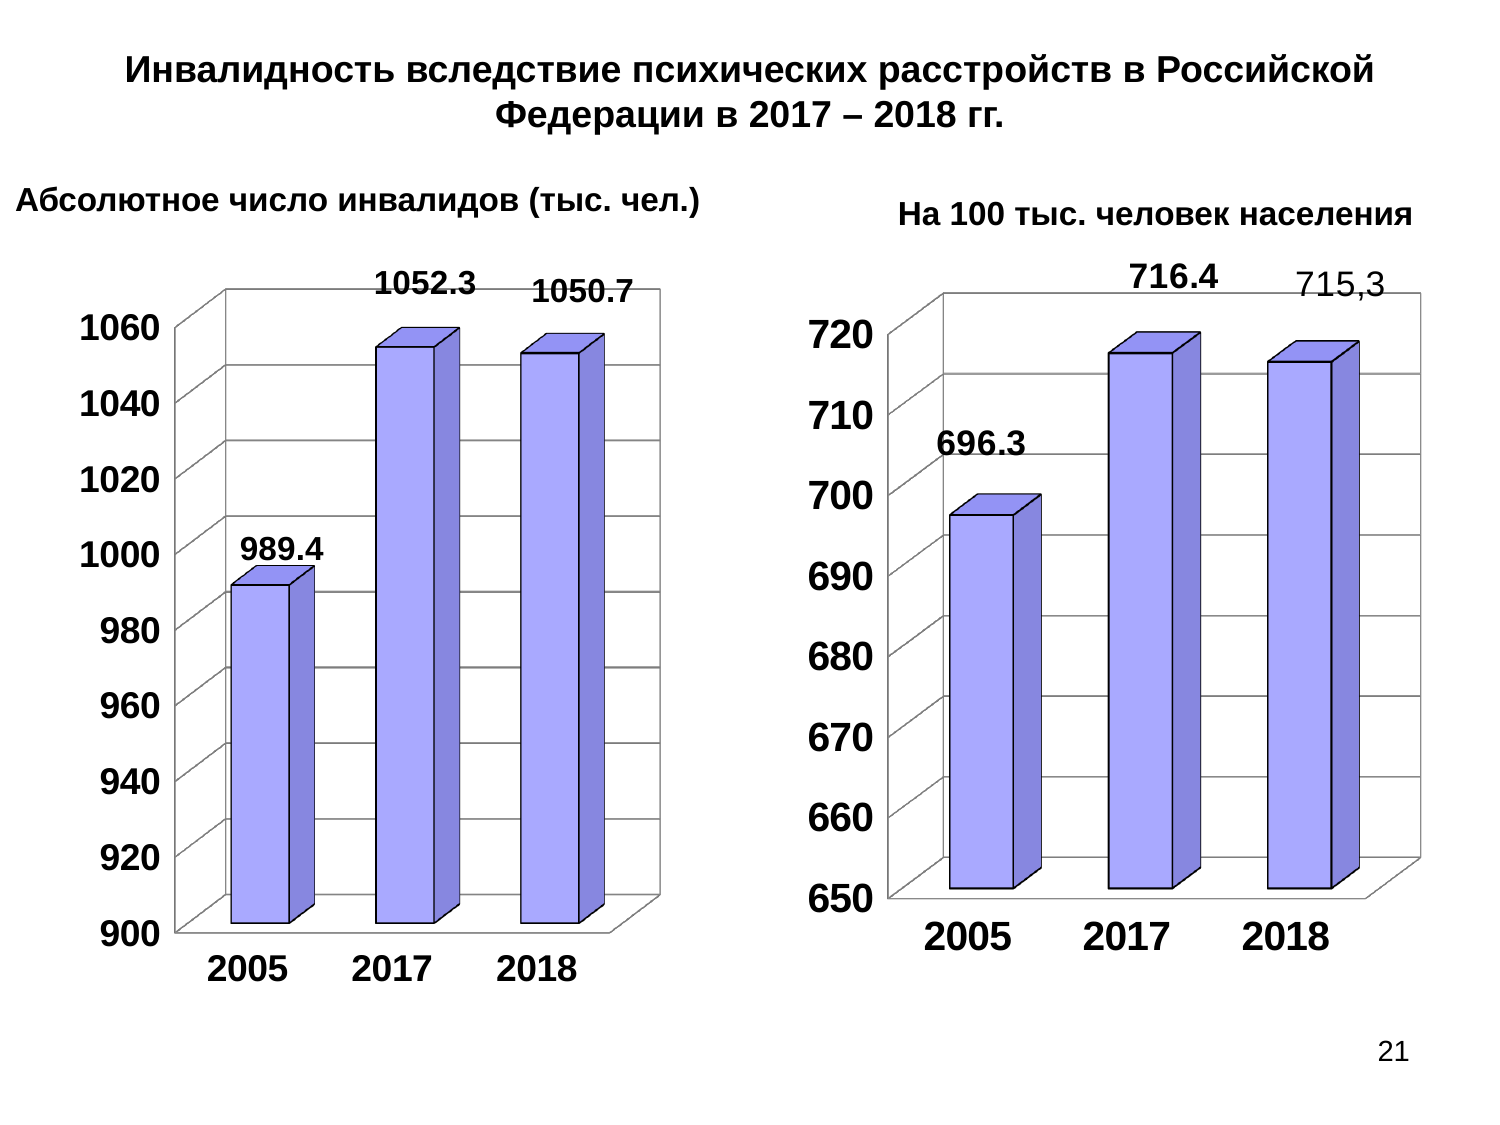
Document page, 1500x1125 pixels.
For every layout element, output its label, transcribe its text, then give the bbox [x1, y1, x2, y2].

slide_number 21 [1074, 1024, 1425, 1103]
chart [764, 252, 1426, 1014]
chart [41, 252, 663, 1036]
list Абсолютное число инвалидов (тыс. чел.) [0, 170, 788, 253]
title Инвалидность вследствие психических расстройств в Российской Федерации в 2017 – 2018 гг. [74, 44, 1426, 135]
list На 100 тыс. человек населения [882, 184, 1500, 283]
